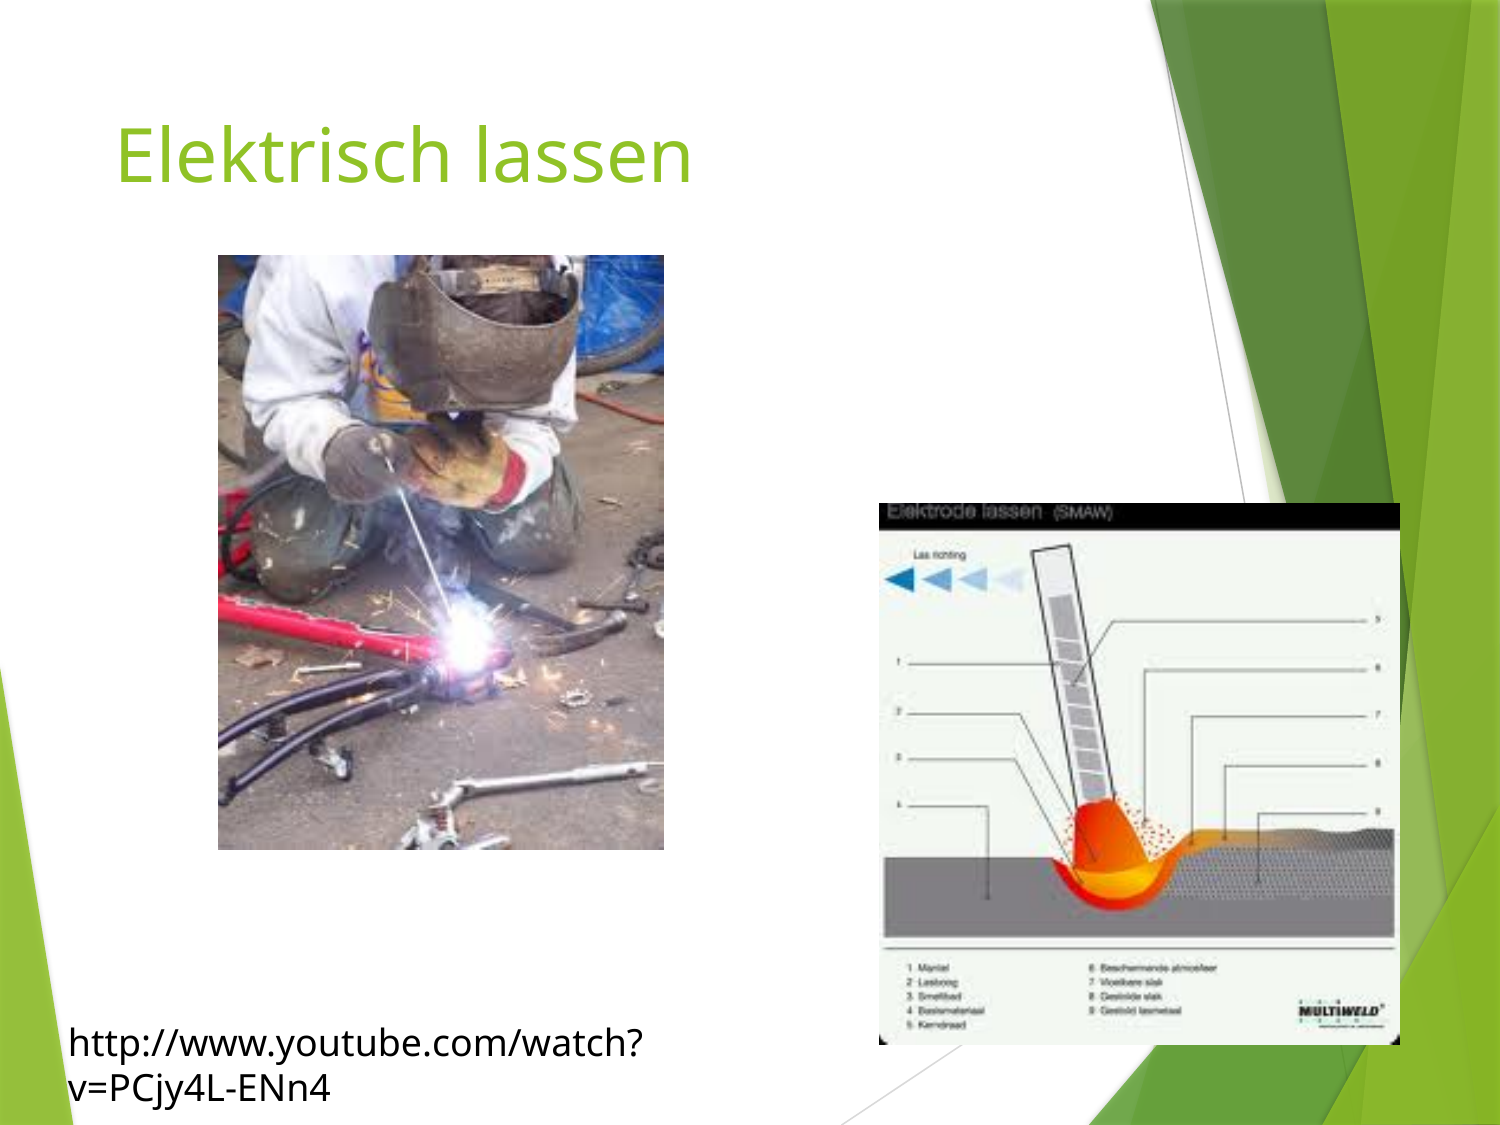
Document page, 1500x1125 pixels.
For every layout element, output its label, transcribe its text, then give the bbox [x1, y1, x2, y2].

text_box http://www.youtube.com/watch?v=PCjy4L-ENn4 [53, 1011, 703, 1117]
title Elektrisch lassen [99, 99, 1142, 317]
picture [879, 502, 1401, 1045]
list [217, 254, 664, 850]
